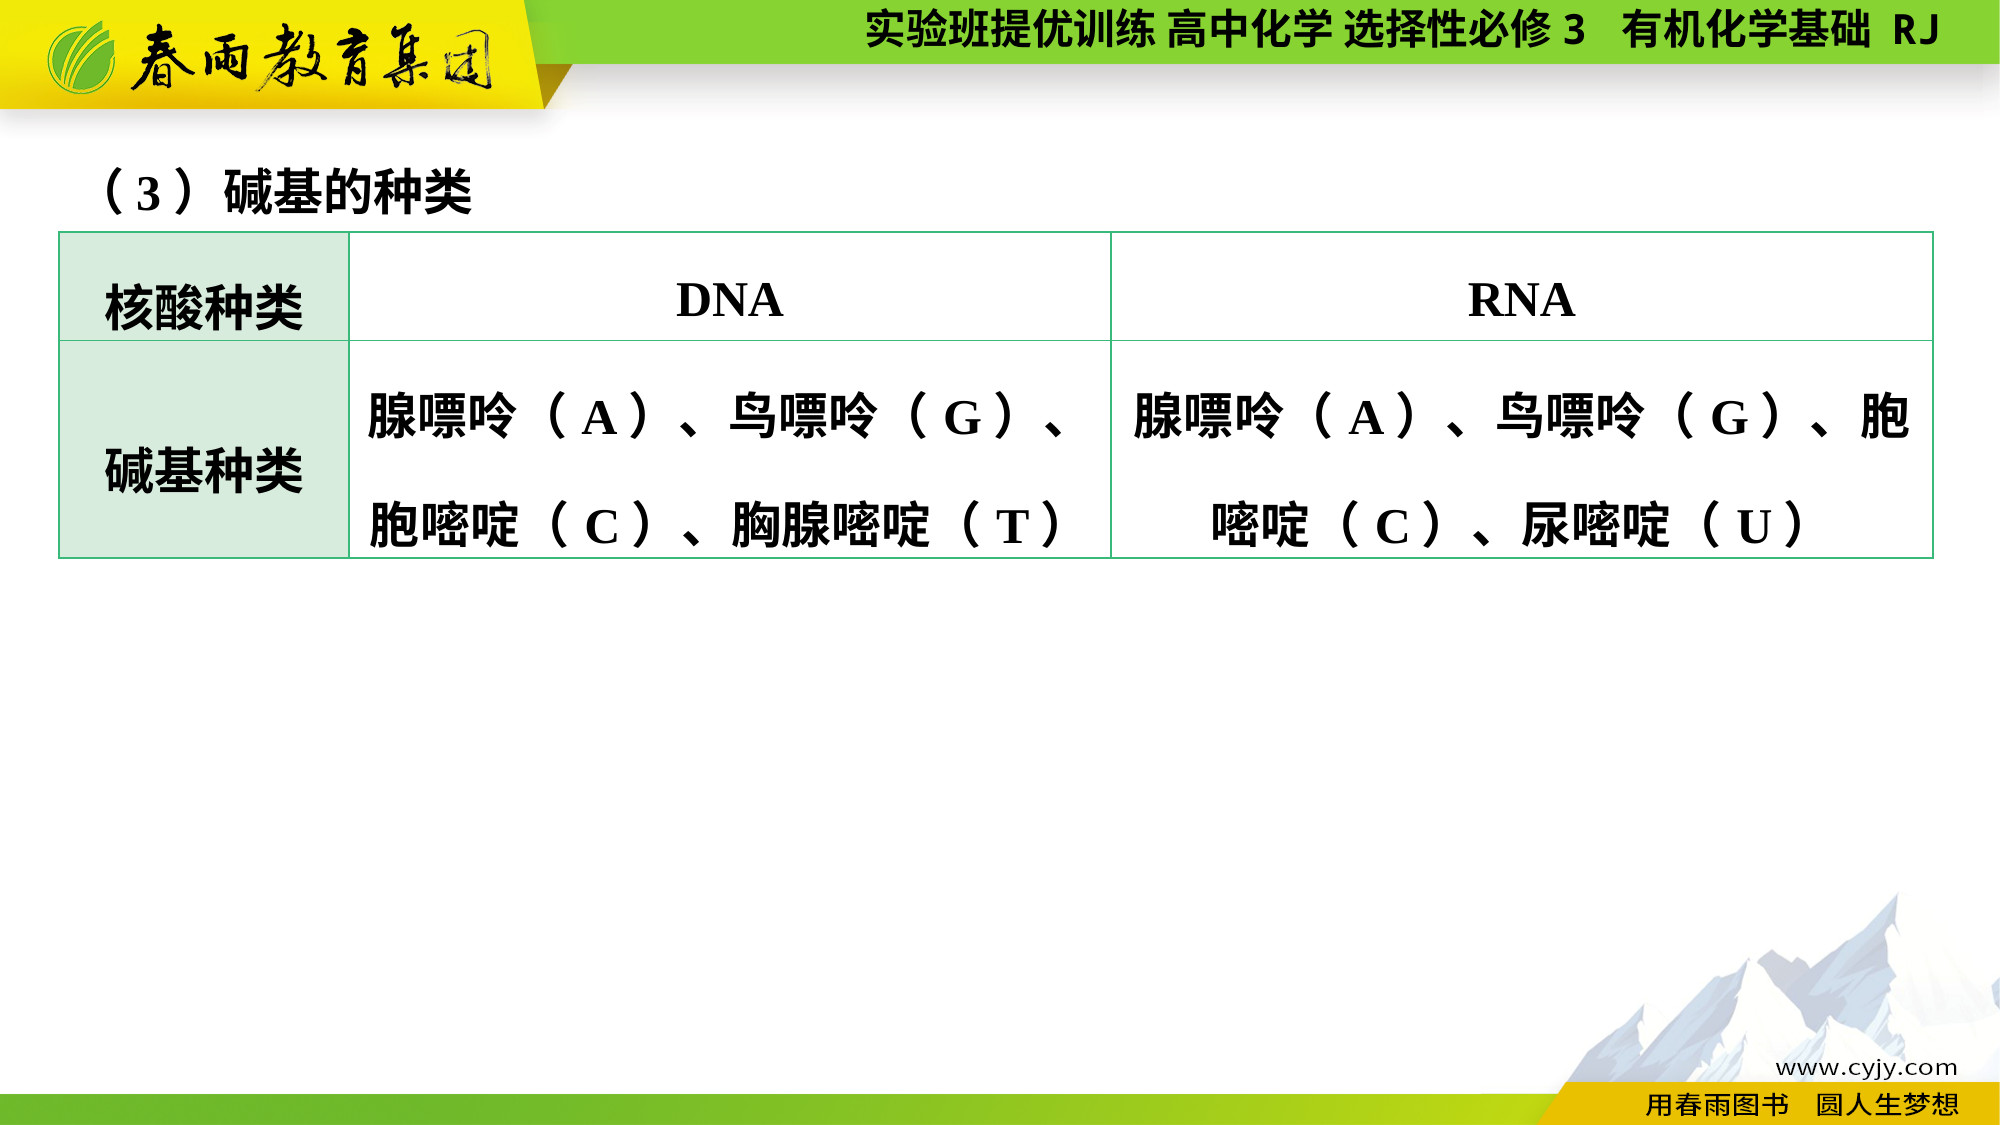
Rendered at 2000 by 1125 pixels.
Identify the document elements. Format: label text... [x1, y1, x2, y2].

table_cell 腺嘌呤（A）、鸟嘌呤（G）、胞嘧啶（C）、胸腺嘧啶（T） [350, 341, 1110, 557]
list （3）碱基的种类 [59, 122, 1944, 217]
table_cell 碱基种类 [60, 341, 348, 557]
table_cell 腺嘌呤（A）、鸟嘌呤（G）、胞嘧啶（C）、尿嘧啶（U） [1112, 341, 1932, 557]
table_header RNA [1112, 233, 1932, 340]
table_header DNA [350, 233, 1110, 340]
picture [0, 0, 2000, 1125]
table_header 核酸种类 [60, 233, 348, 340]
